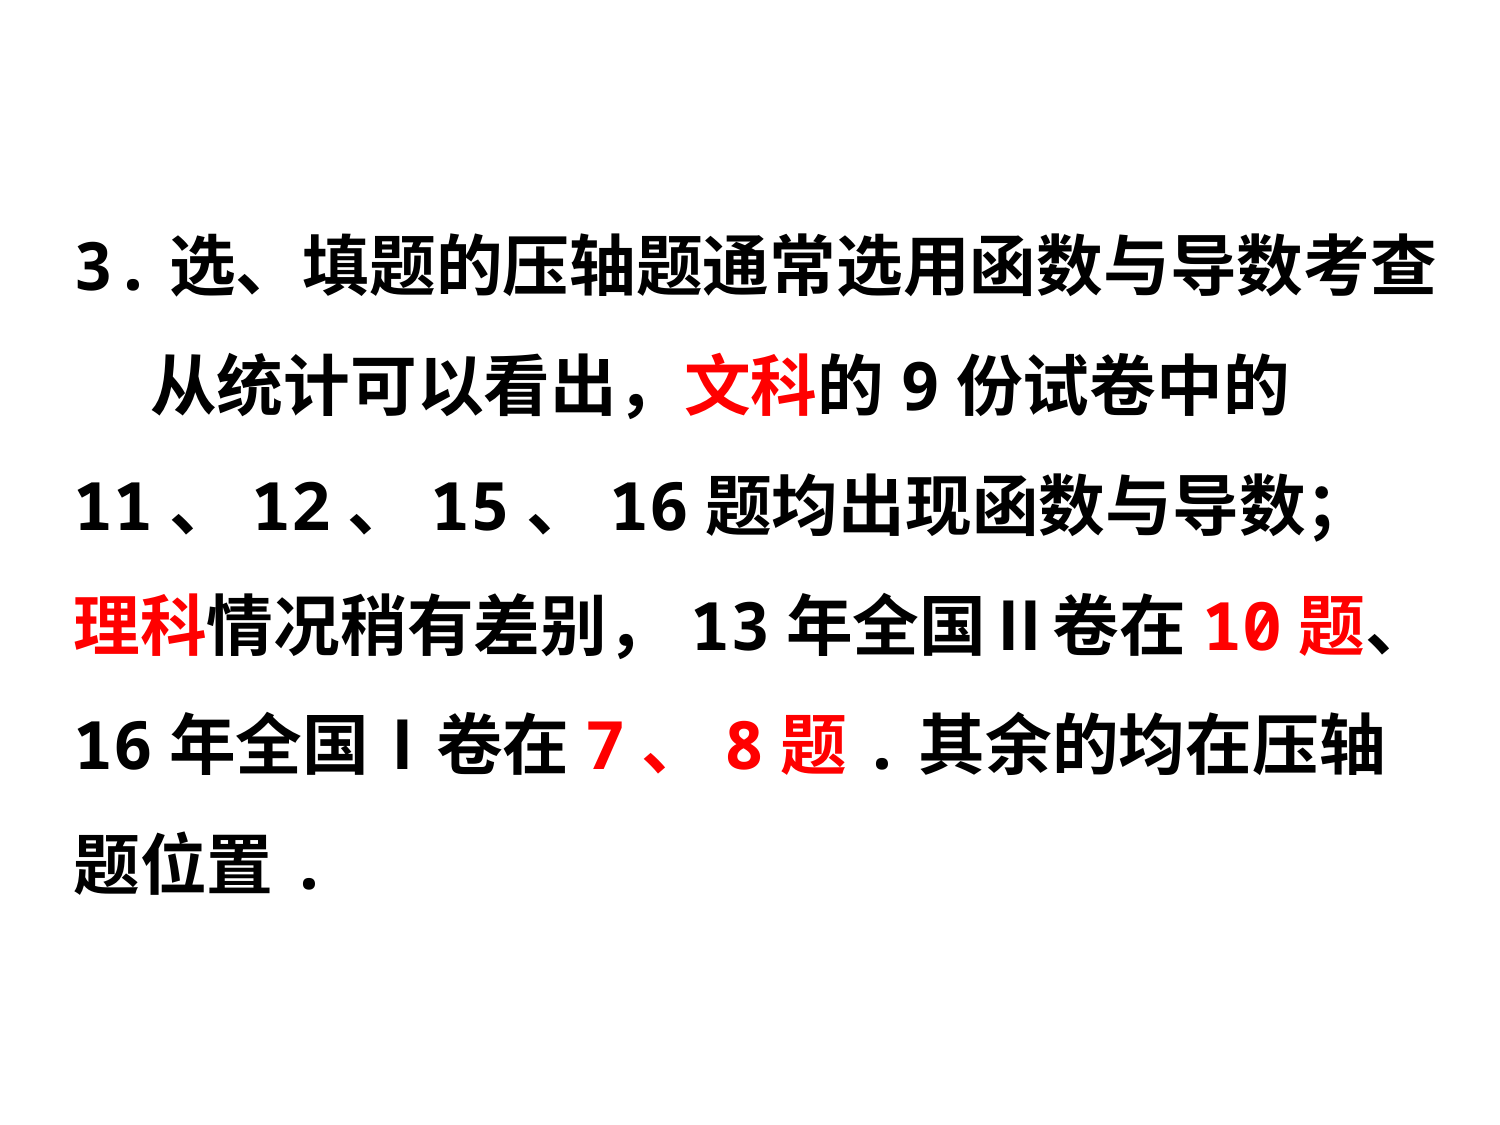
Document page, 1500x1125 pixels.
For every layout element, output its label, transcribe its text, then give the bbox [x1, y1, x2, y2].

text_box 3.选、填题的压轴题通常选用函数与导数考查 从统计可以看出，文科的9份试卷中的11、12、15、16题均出现函数与导数；理科情况稍有差别，13年全国Ⅱ卷在10题、16年全国Ⅰ卷在7、8题.其余的均在压轴题位置. [58, 175, 1453, 911]
